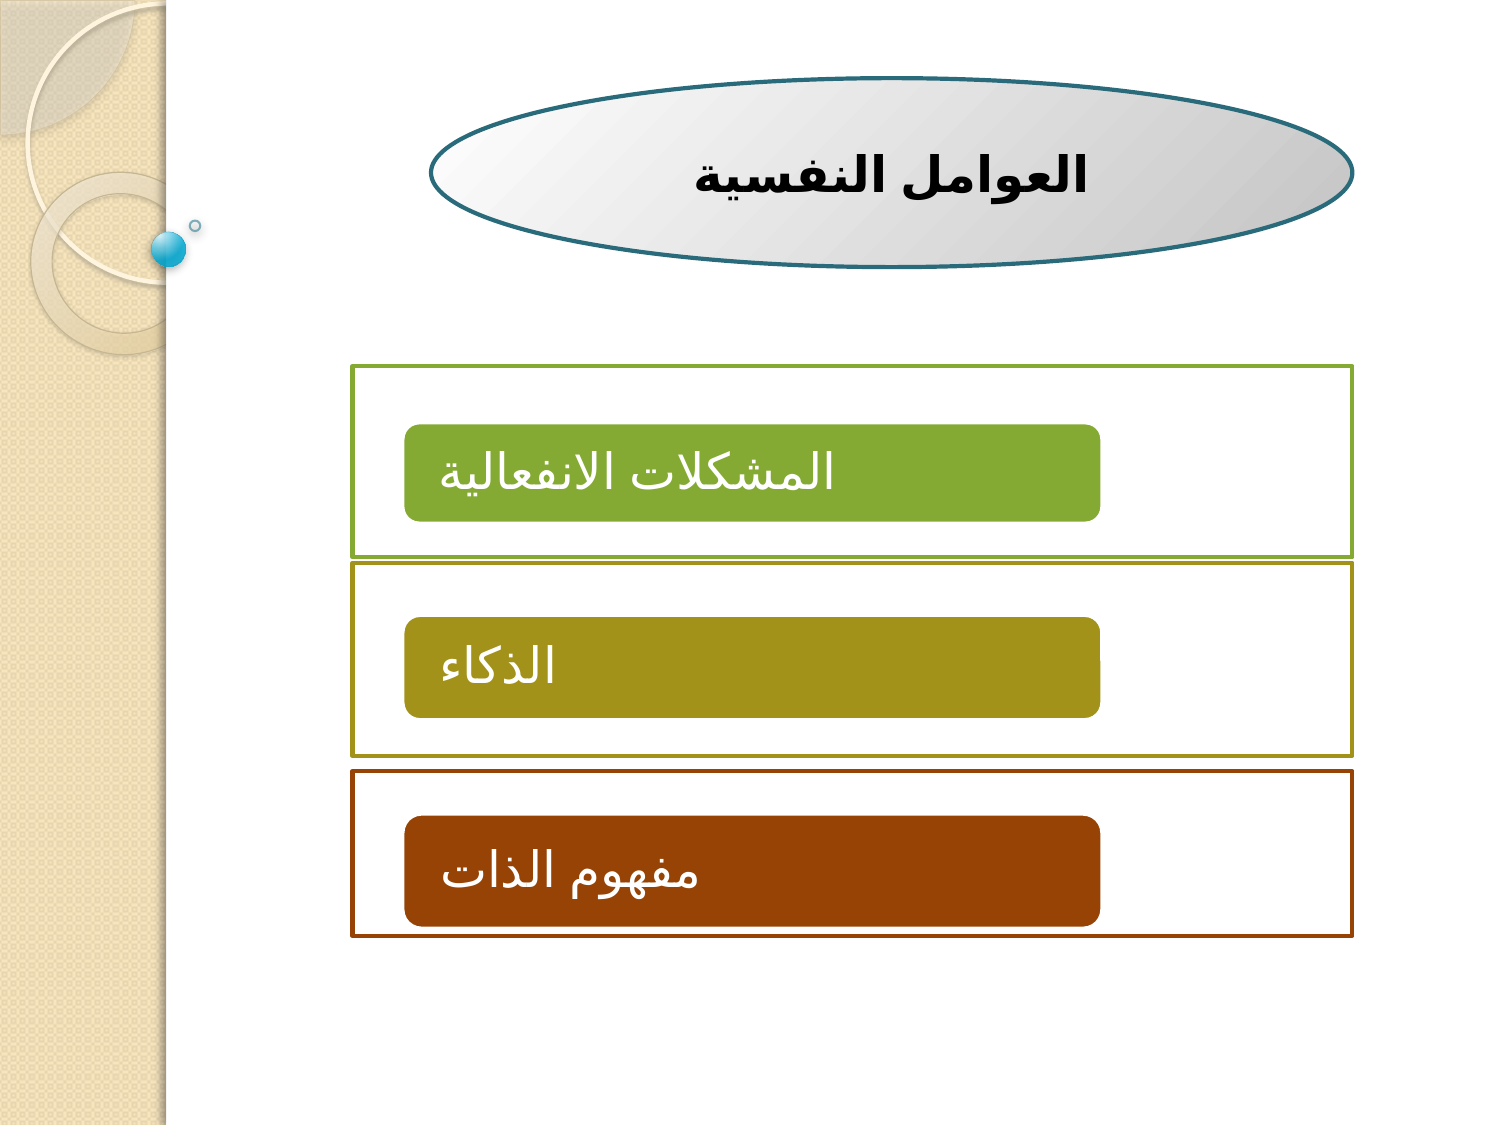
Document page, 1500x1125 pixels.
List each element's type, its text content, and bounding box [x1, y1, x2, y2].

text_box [352, 314, 1353, 988]
text_box العوامل النفسية [428, 76, 1355, 270]
